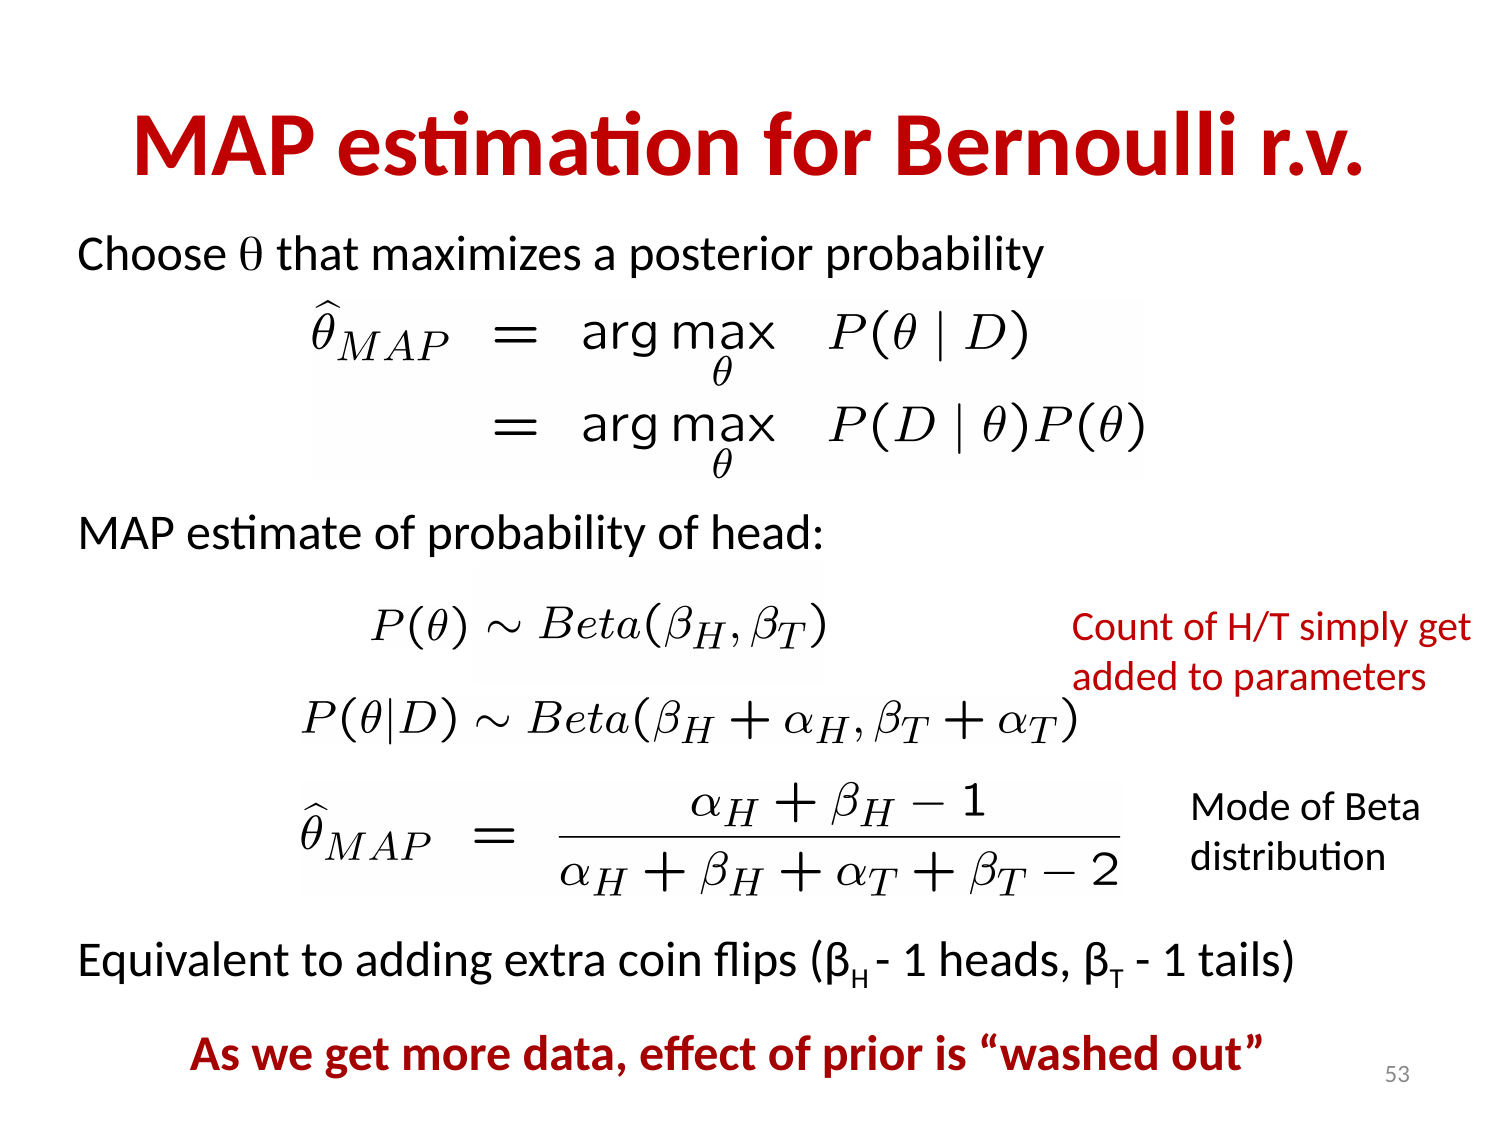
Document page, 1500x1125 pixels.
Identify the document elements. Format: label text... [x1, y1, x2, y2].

text_box As we get more data, effect of prior is “washed out” [175, 1012, 1282, 1088]
text_box Count of H/T simply get added to parameters [1057, 591, 1500, 707]
picture [474, 562, 826, 685]
slide_number 53 [1074, 1075, 1425, 1103]
picture [299, 696, 1078, 746]
picture [370, 605, 466, 650]
picture [312, 299, 1144, 480]
text_box Choose  that maximizes a posterior probability MAP estimate of probability of head: Equivalent to adding extra coin flips (βH - 1 heads, βT - 1 tails) [62, 212, 1463, 1075]
title MAP estimation for Bernoulli r.v. [75, 45, 1425, 212]
picture [299, 779, 1122, 896]
text_box Mode of Beta distribution [1175, 771, 1437, 887]
